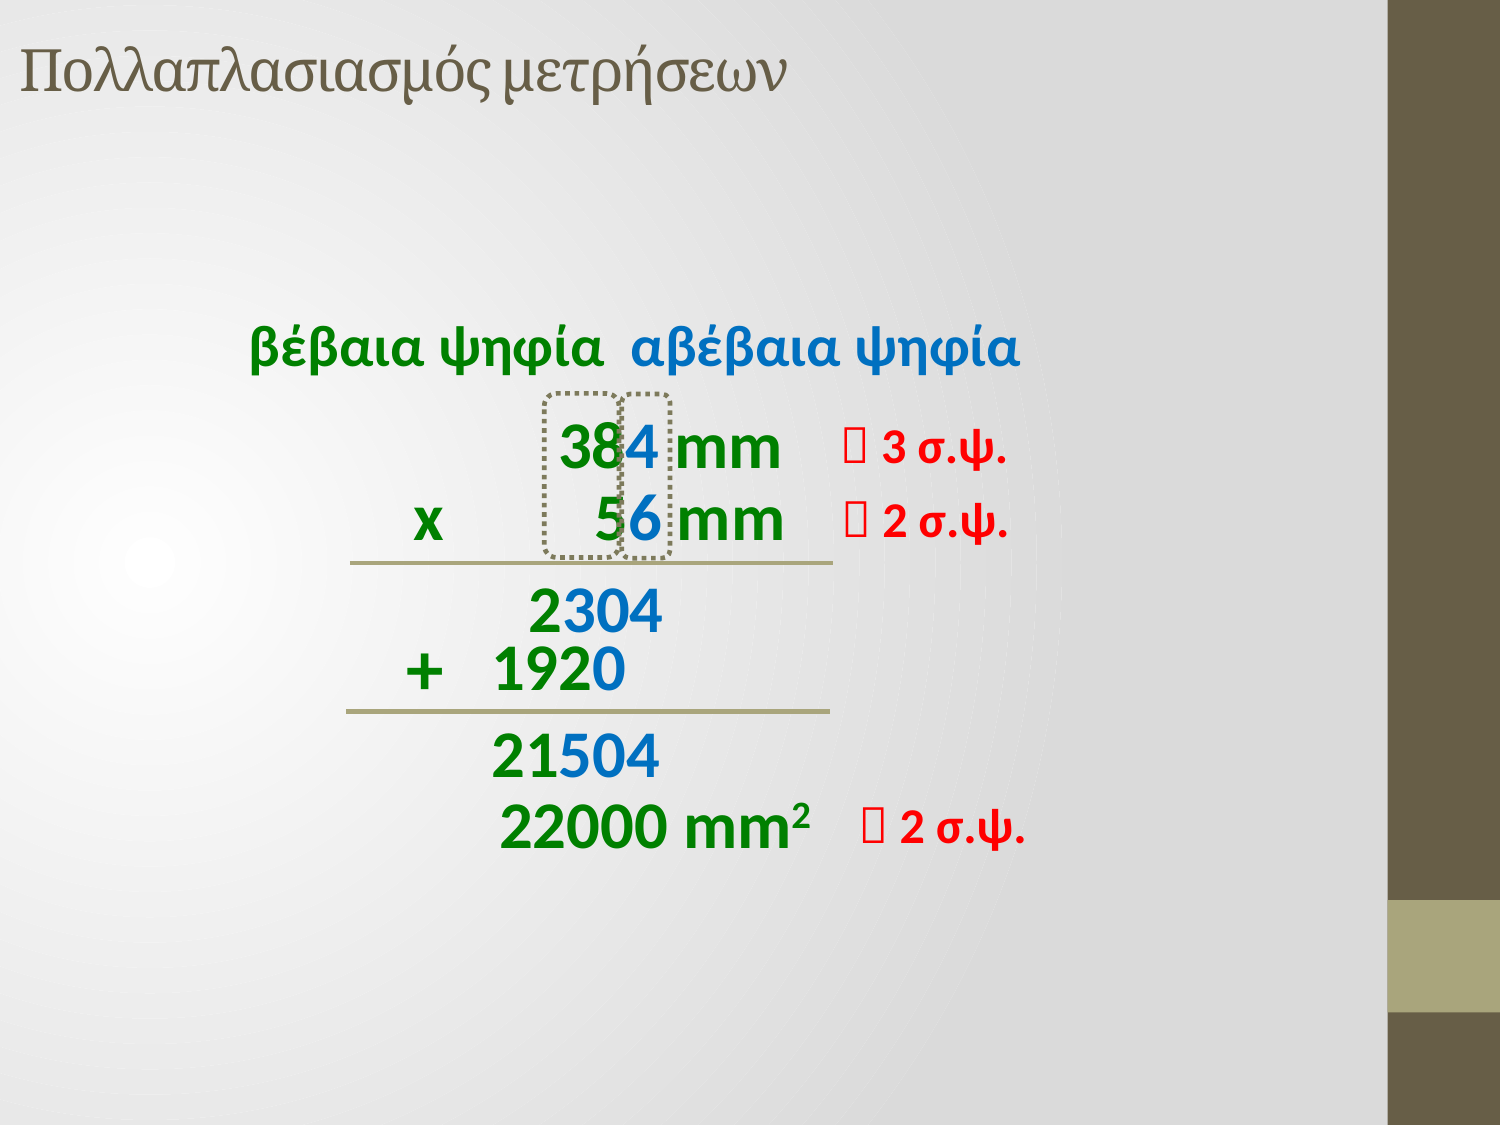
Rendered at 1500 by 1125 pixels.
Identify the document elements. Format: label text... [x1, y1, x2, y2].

text_box 1920 [476, 616, 686, 703]
title Πολλαπλασιασμός μετρήσεων [4, 0, 1255, 162]
text_box βέβαια ψηφία [234, 301, 620, 386]
text_box  2 σ.ψ. [843, 786, 1065, 862]
text_box  3 σ.ψ. [845, 406, 1046, 482]
text_box 21504 [476, 719, 721, 798]
text_box 22000 mm2 [484, 774, 871, 870]
text_box 2304 [513, 569, 724, 653]
text_box  2 σ.ψ. [845, 480, 1048, 556]
text_box αβέβαια ψηφία [620, 301, 1050, 386]
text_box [349, 393, 834, 564]
text_box + [391, 613, 459, 704]
